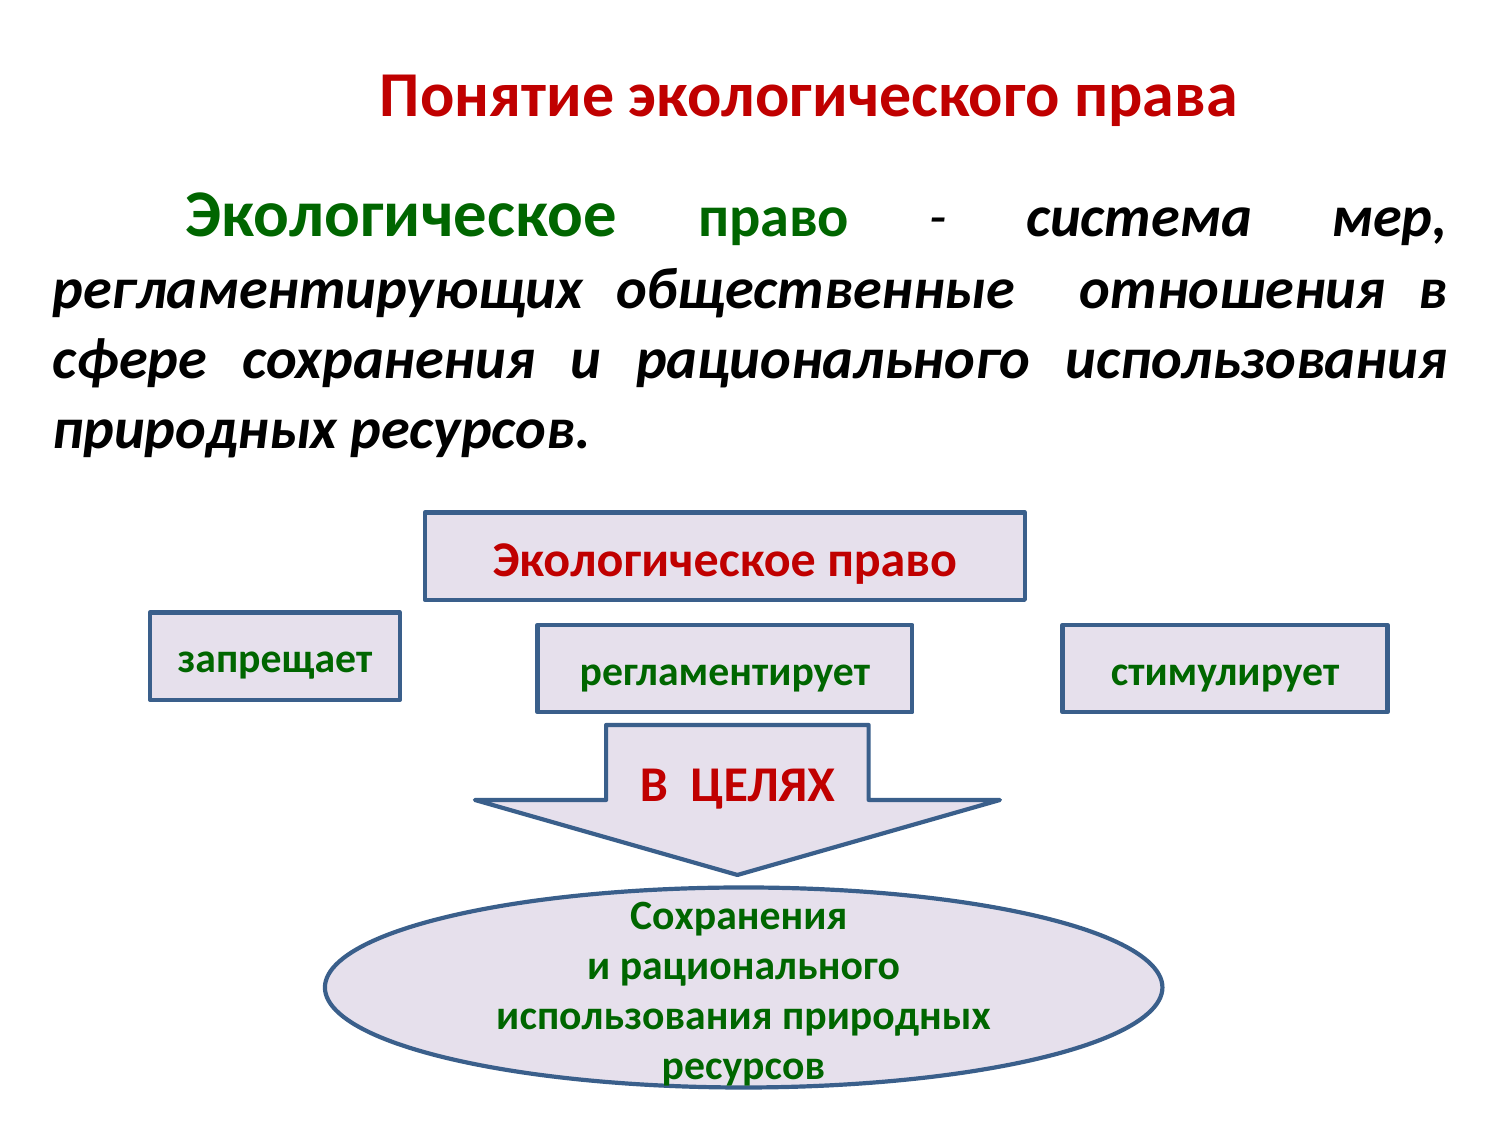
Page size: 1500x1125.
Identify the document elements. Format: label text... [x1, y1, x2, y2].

text_box Экологическое право [423, 510, 1027, 602]
text_box стимулирует [1060, 623, 1390, 714]
text_box Сохранения и рационального использования природных ресурсов [322, 885, 1165, 1090]
text_box регламентирует [535, 623, 914, 714]
title Понятие экологического права [75, 45, 1425, 138]
list Экологическое право - система мер, регламентирующих общественные отношения в сфере сохранения и рационального использования природных ресурсов. [37, 162, 1463, 1125]
text_box запрещает [148, 610, 402, 702]
text_box В ЦЕЛЯХ [472, 722, 1002, 877]
